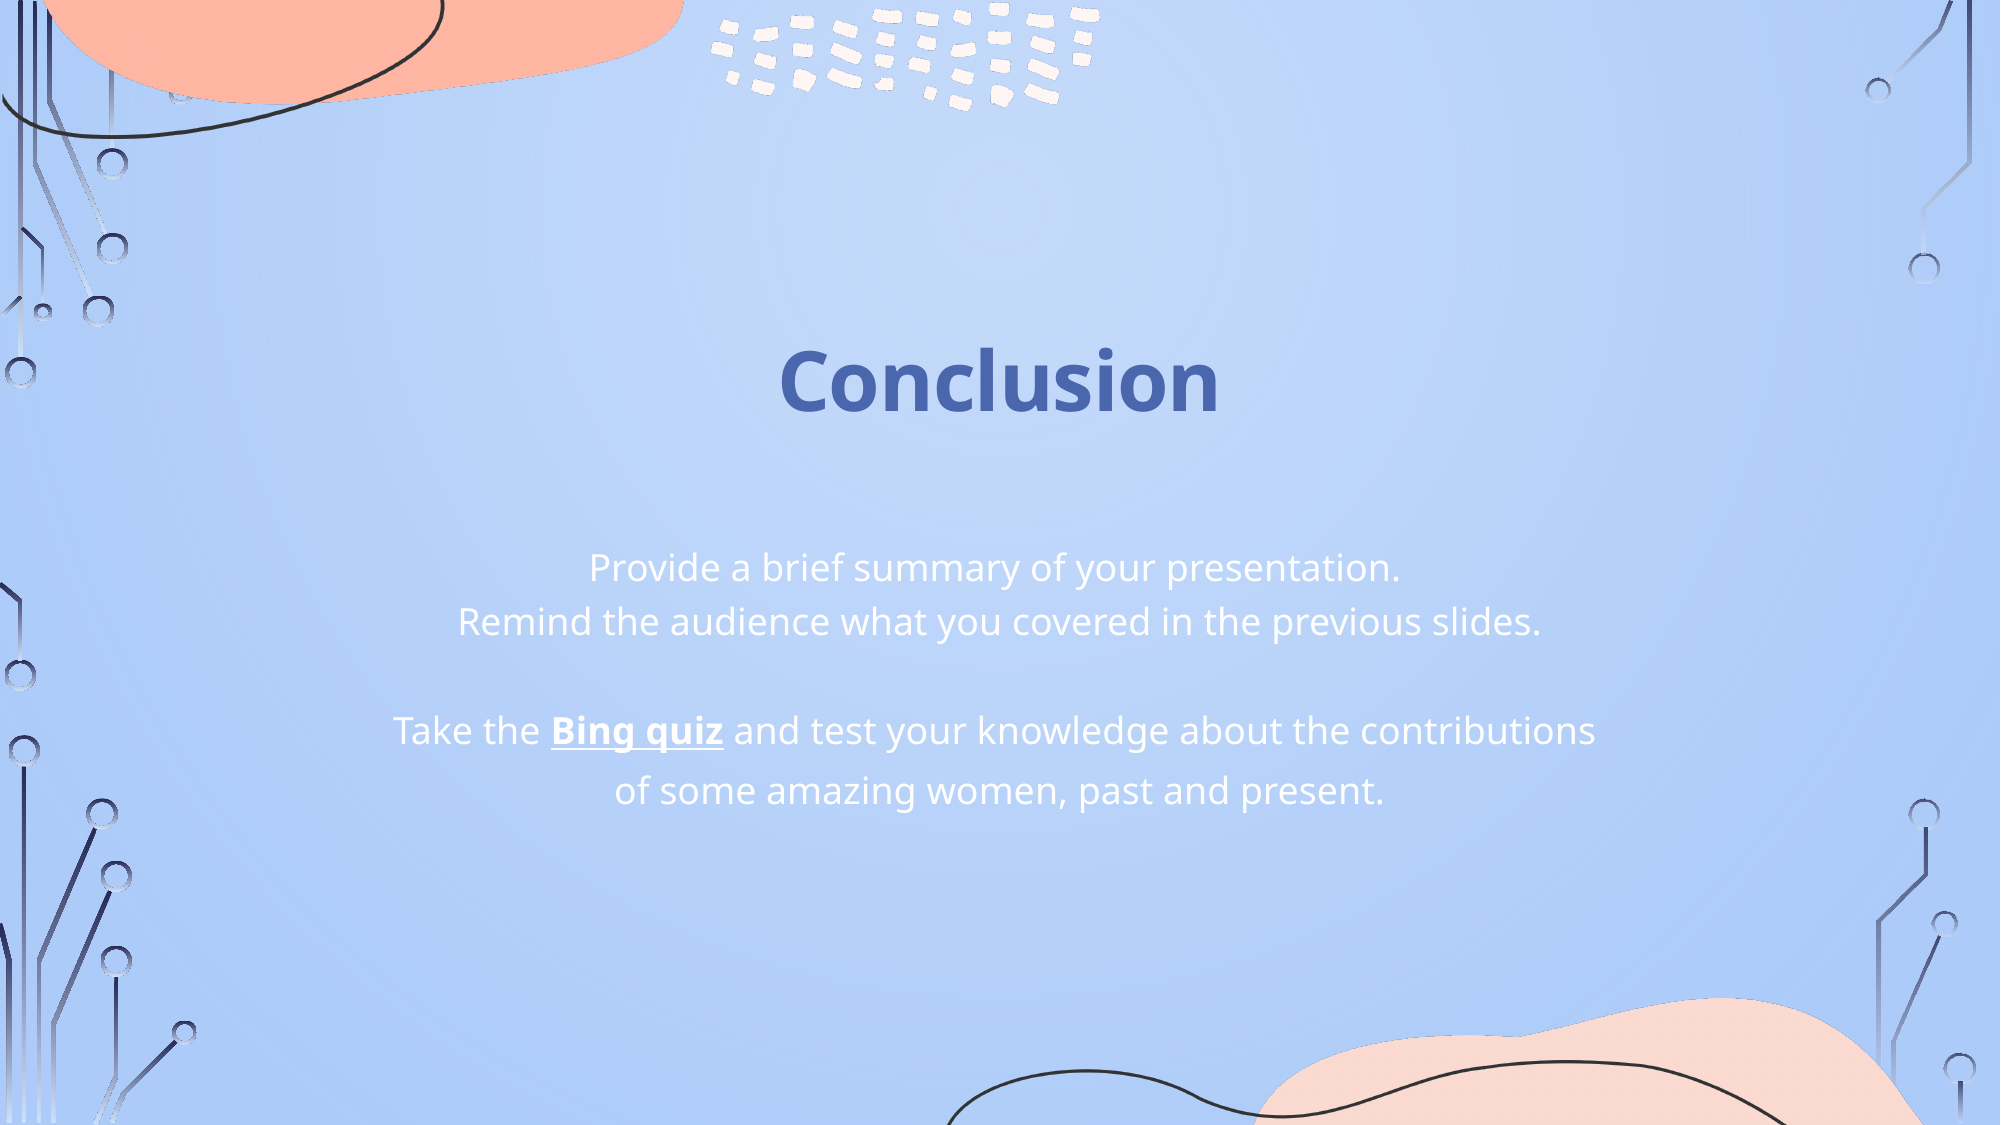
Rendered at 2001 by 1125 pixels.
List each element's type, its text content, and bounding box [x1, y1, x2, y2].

picture [946, 998, 1924, 1125]
list Provide a brief summary of your presentation. Remind the audience what you covered in the previous slides. Take the Bing quiz and test your knowledge about the contributions of some amazing women, past and present. [360, 534, 1640, 787]
title Conclusion [250, 327, 1750, 429]
picture [0, 0, 1102, 139]
